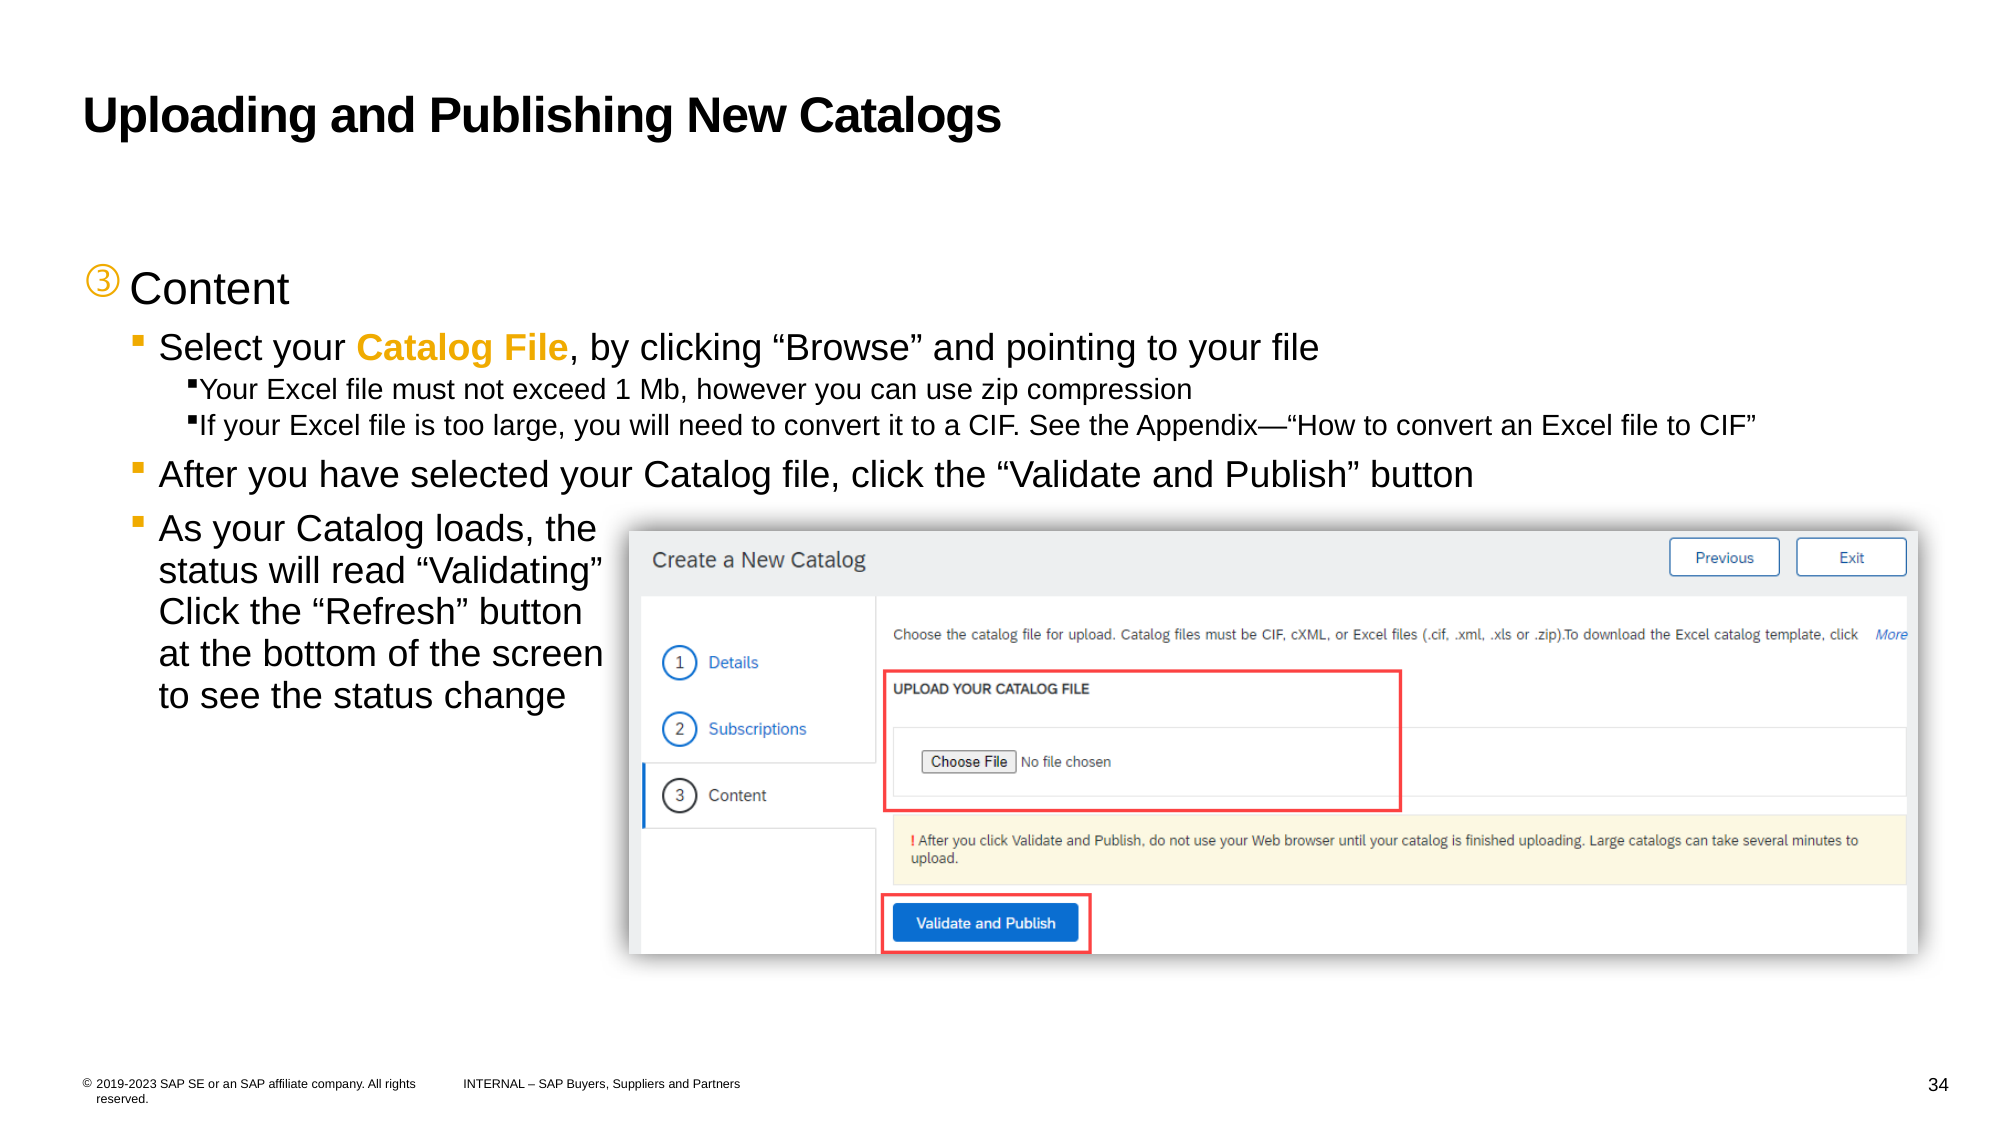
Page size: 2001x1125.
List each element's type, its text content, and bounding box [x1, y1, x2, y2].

list Content Select your Catalog File, by clicking “Browse” and pointing to your file Your Excel file must not exceed 1 Mb, however you can use zip compression If your Excel file is too large, you will need to convert it to a CIF. See the Appendix—“How to convert an Excel file to CIF” After you have selected your Catalog file, click the “Validate and Publish” button As your Catalog loads, the status will read “Validating” Click the “Refresh” button at the bottom of the screen to see the status change [82, 265, 1918, 1040]
picture [629, 531, 1918, 954]
title Uploading and Publishing New Catalogs [82, 82, 1918, 144]
